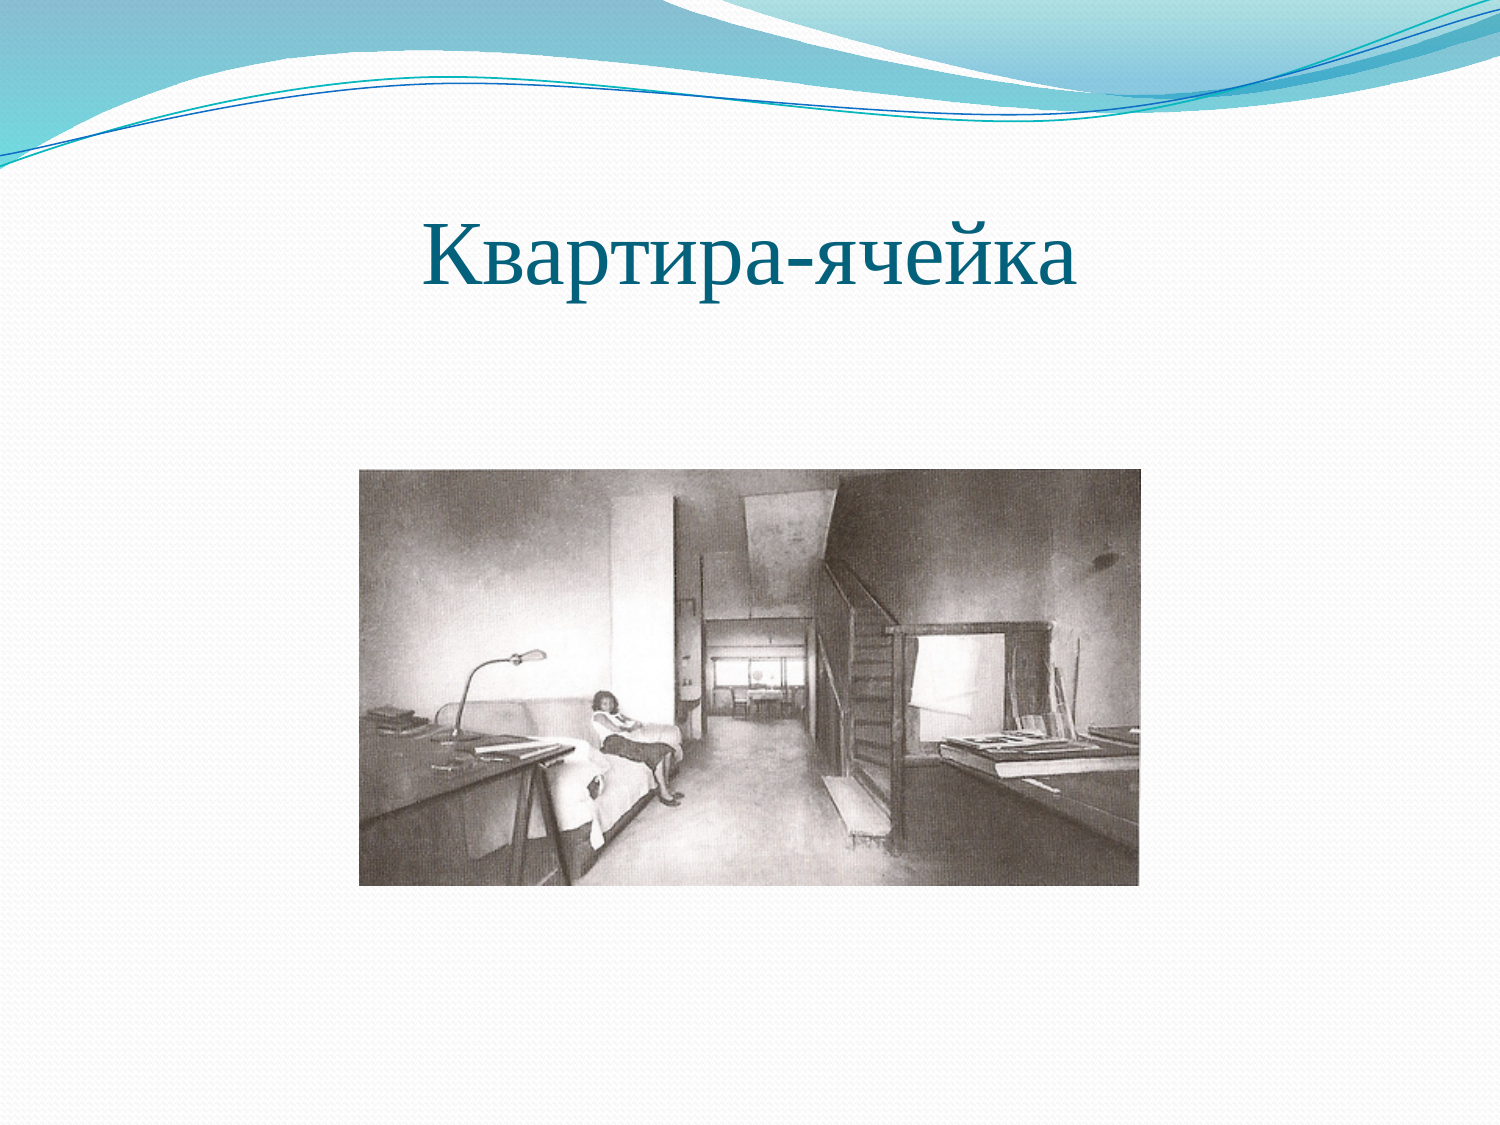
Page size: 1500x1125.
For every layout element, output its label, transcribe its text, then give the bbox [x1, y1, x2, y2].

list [359, 469, 1141, 886]
title Квартира-ячейка [74, 115, 1426, 304]
